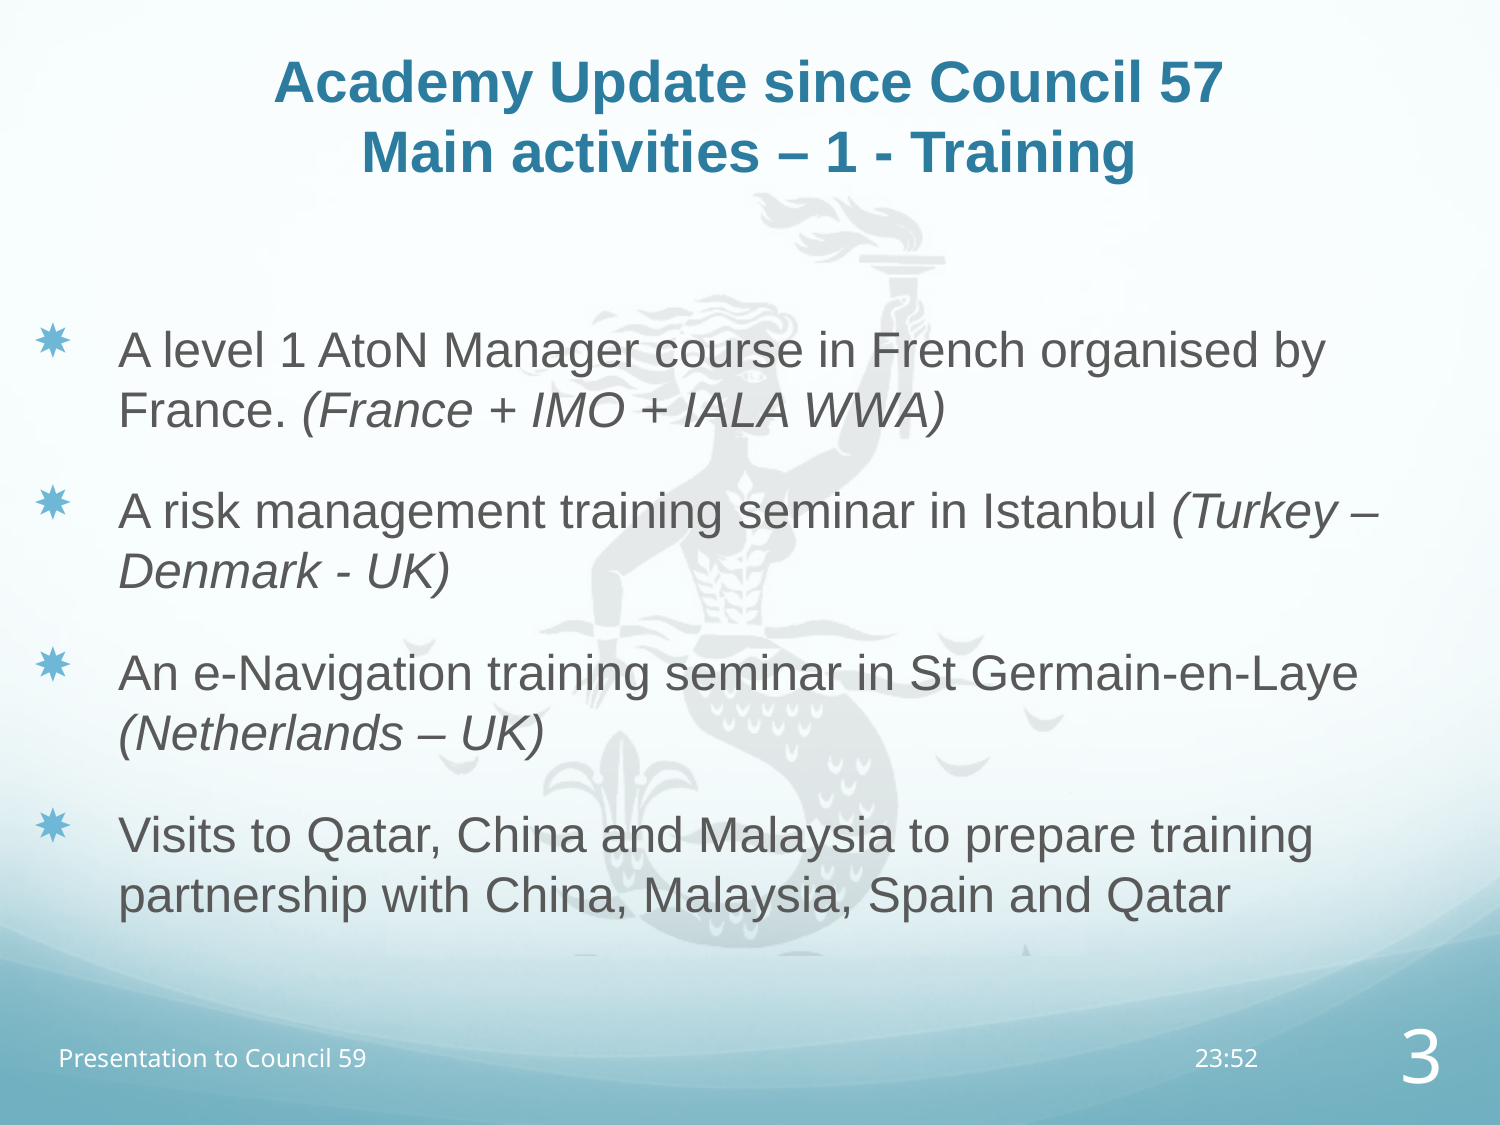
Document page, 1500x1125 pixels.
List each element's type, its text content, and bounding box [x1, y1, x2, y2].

slide_number 3 [1295, 1029, 1459, 1090]
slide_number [923, 1029, 1274, 1090]
footer Presentation to Council 59 [43, 1029, 838, 1090]
title Academy Update since Council 57 Main activities – 1 - Training [75, 35, 1425, 193]
list A level 1 AtoN Manager course in French organised by France. (France + IMO + IALA WWA) A risk management training seminar in Istanbul (Turkey – Denmark - UK) An e-Navigation training seminar in St Germain-en-Laye (Netherlands – UK) Visits to Qatar, China and Malaysia to prepare training partnership with China, Malaysia, Spain and Qatar [15, 207, 1500, 1038]
